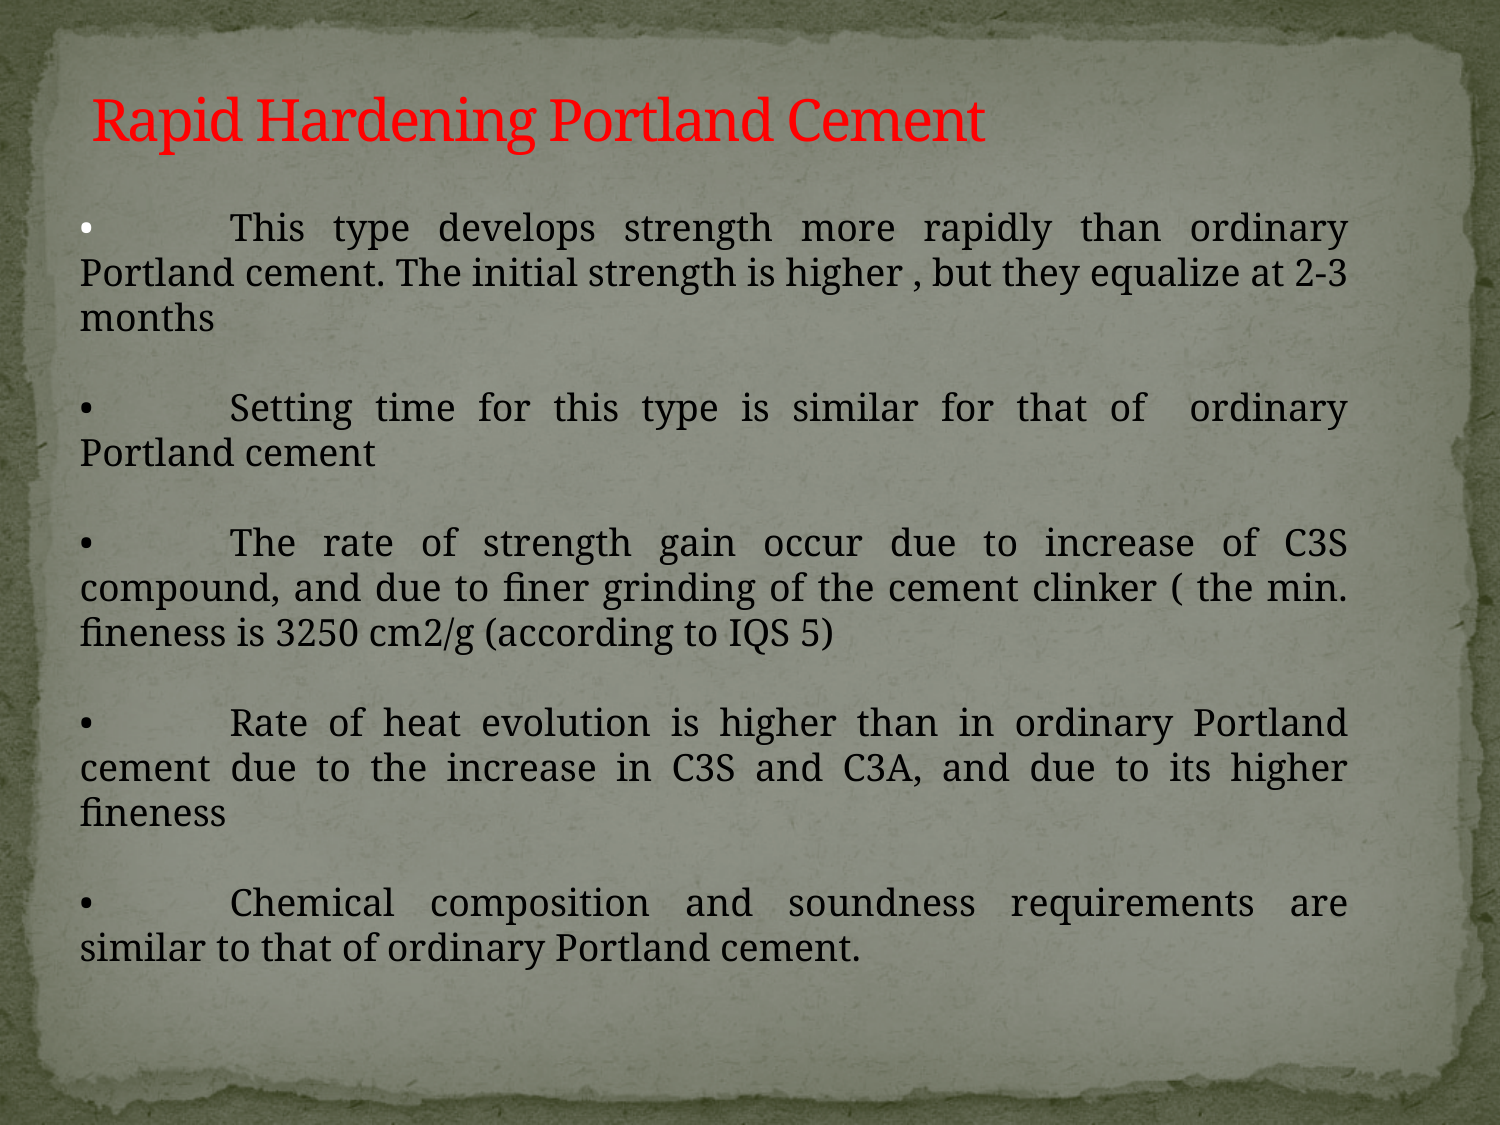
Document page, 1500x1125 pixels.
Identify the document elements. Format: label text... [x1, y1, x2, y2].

title Rapid Hardening Portland Cement [76, 54, 1427, 161]
text_box • This type develops strength more rapidly than ordinary Portland cement. The initial strength is higher , but they equalize at 2-3 months • Setting time for this type is similar for that of ordinary Portland cement • The rate of strength gain occur due to increase of C3S compound, and due to finer grinding of the cement clinker ( the min. fineness is 3250 cm2/g (according to IQS 5) • Rate of heat evolution is higher than in ordinary Portland cement due to the increase in C3S and C3A, and due to its higher fineness • Chemical composition and soundness requirements are similar to that of ordinary Portland cement. [64, 196, 1365, 1111]
list [53, 149, 1400, 1012]
